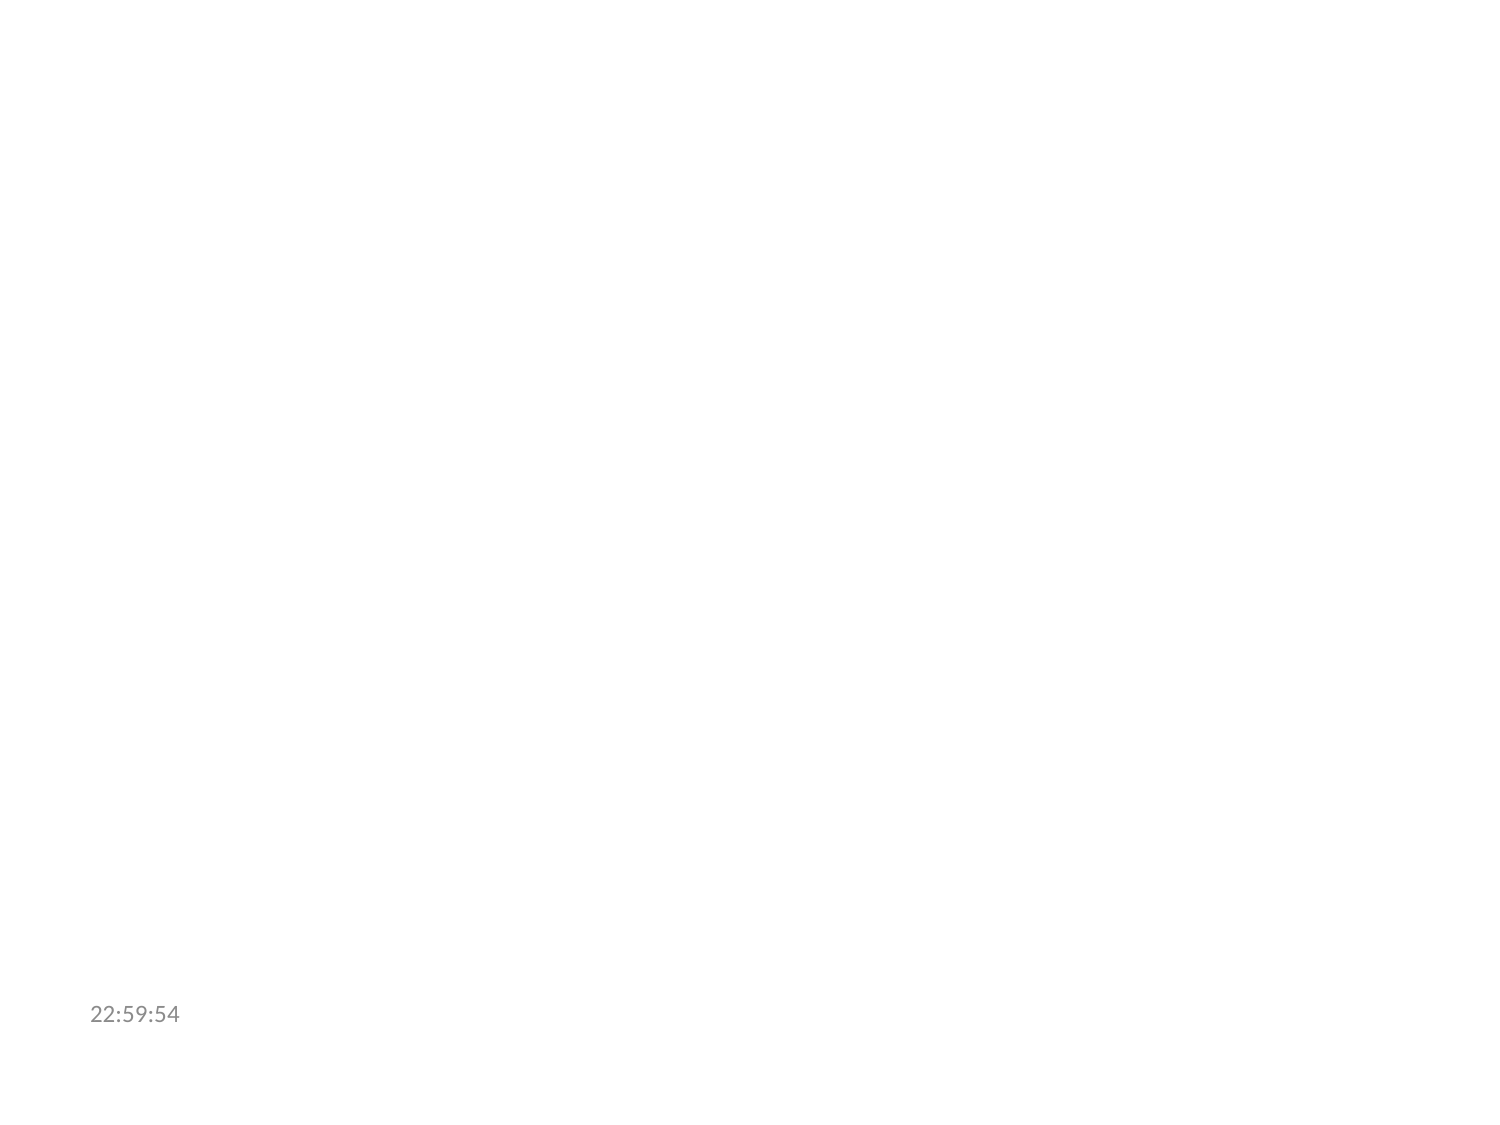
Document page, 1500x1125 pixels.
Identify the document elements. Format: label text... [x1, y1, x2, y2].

text_box 15:35:09 [75, 982, 425, 1043]
